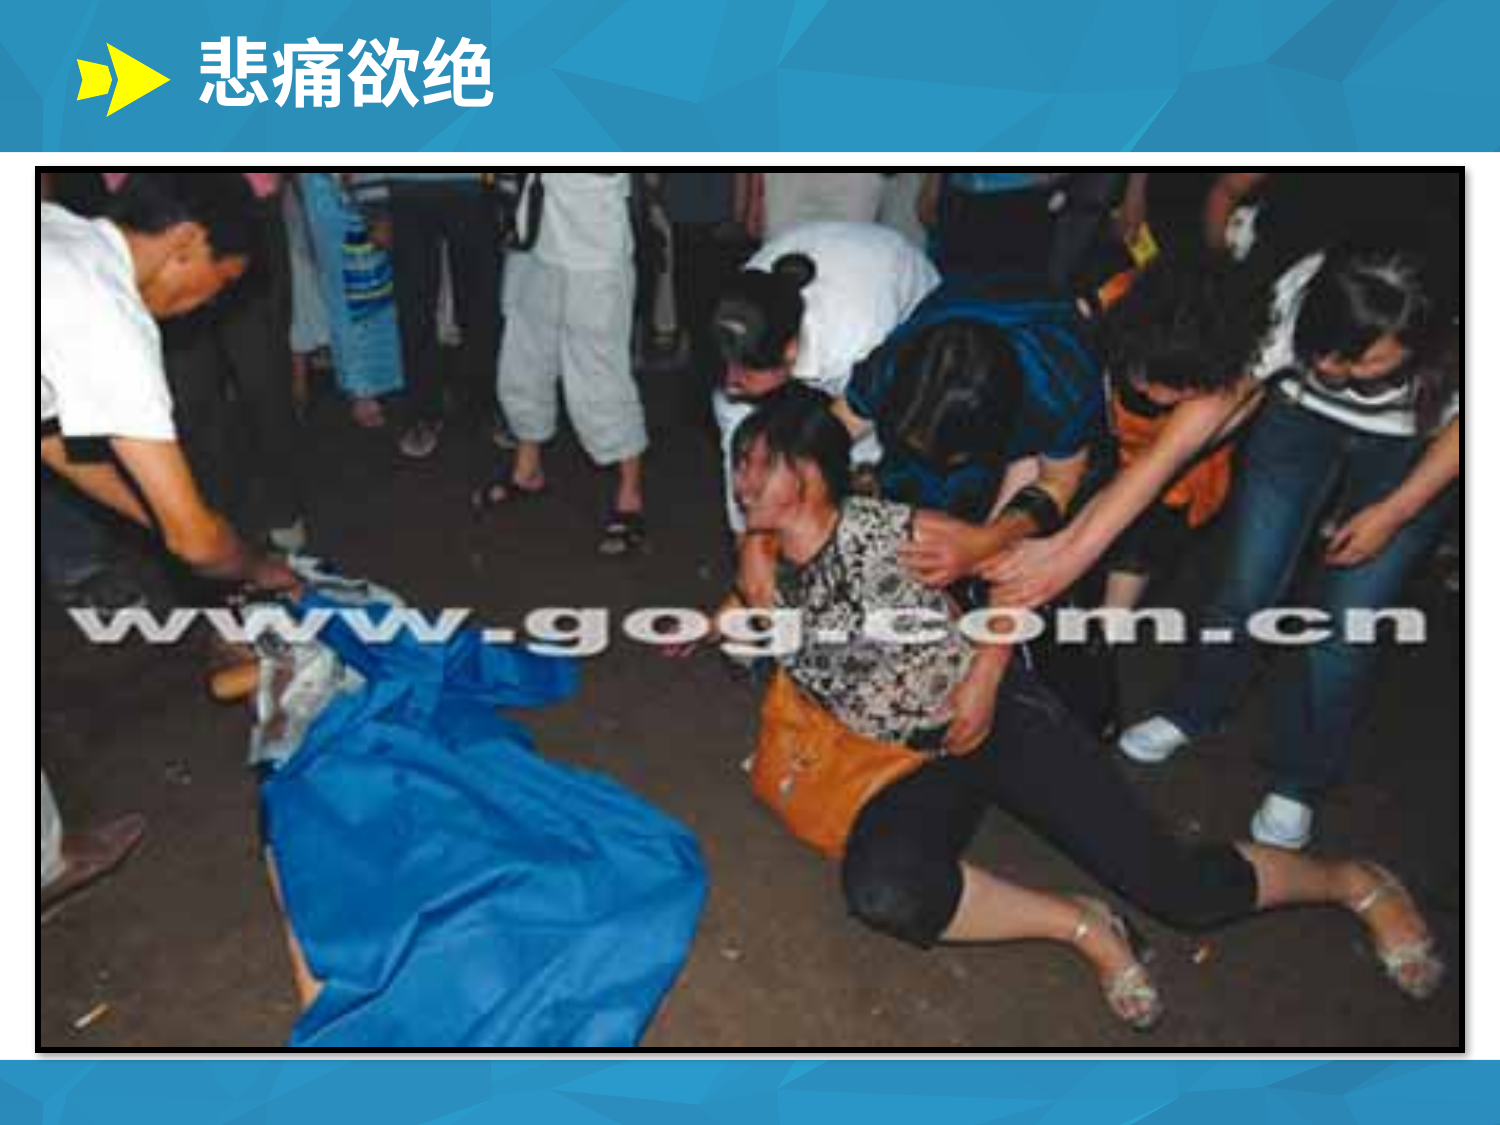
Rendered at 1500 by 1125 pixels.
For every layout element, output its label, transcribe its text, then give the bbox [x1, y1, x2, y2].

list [40, 172, 1460, 1048]
text_box 悲痛欲绝 [182, 18, 512, 124]
